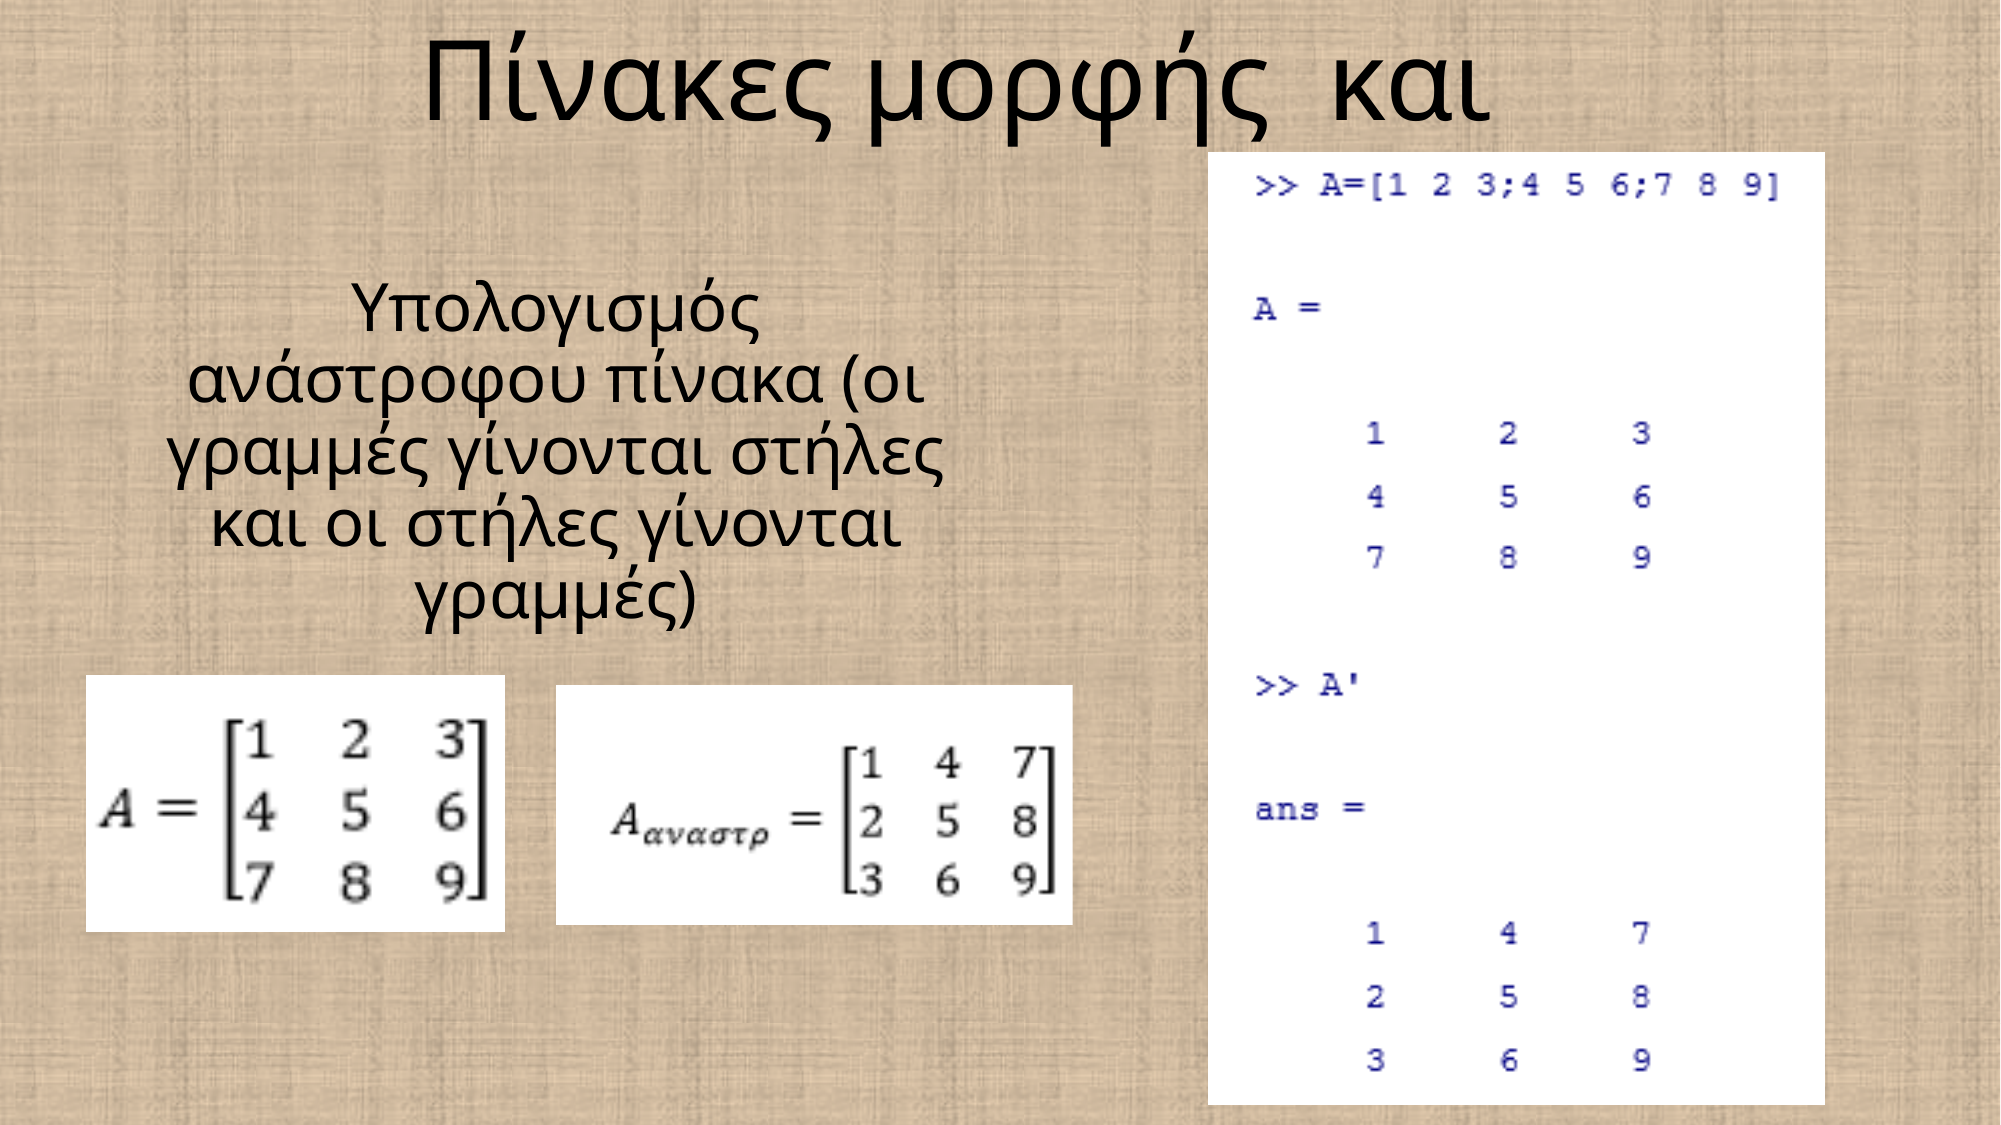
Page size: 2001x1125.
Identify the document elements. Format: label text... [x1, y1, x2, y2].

text_box Υπολογισμός ανάστροφου πίνακα (οι γραμμές γίνονται στήλες και οι στήλες γίνονται γραμμές) [149, 322, 963, 641]
picture [86, 675, 505, 933]
picture [1208, 152, 1826, 1106]
picture [556, 685, 1073, 925]
